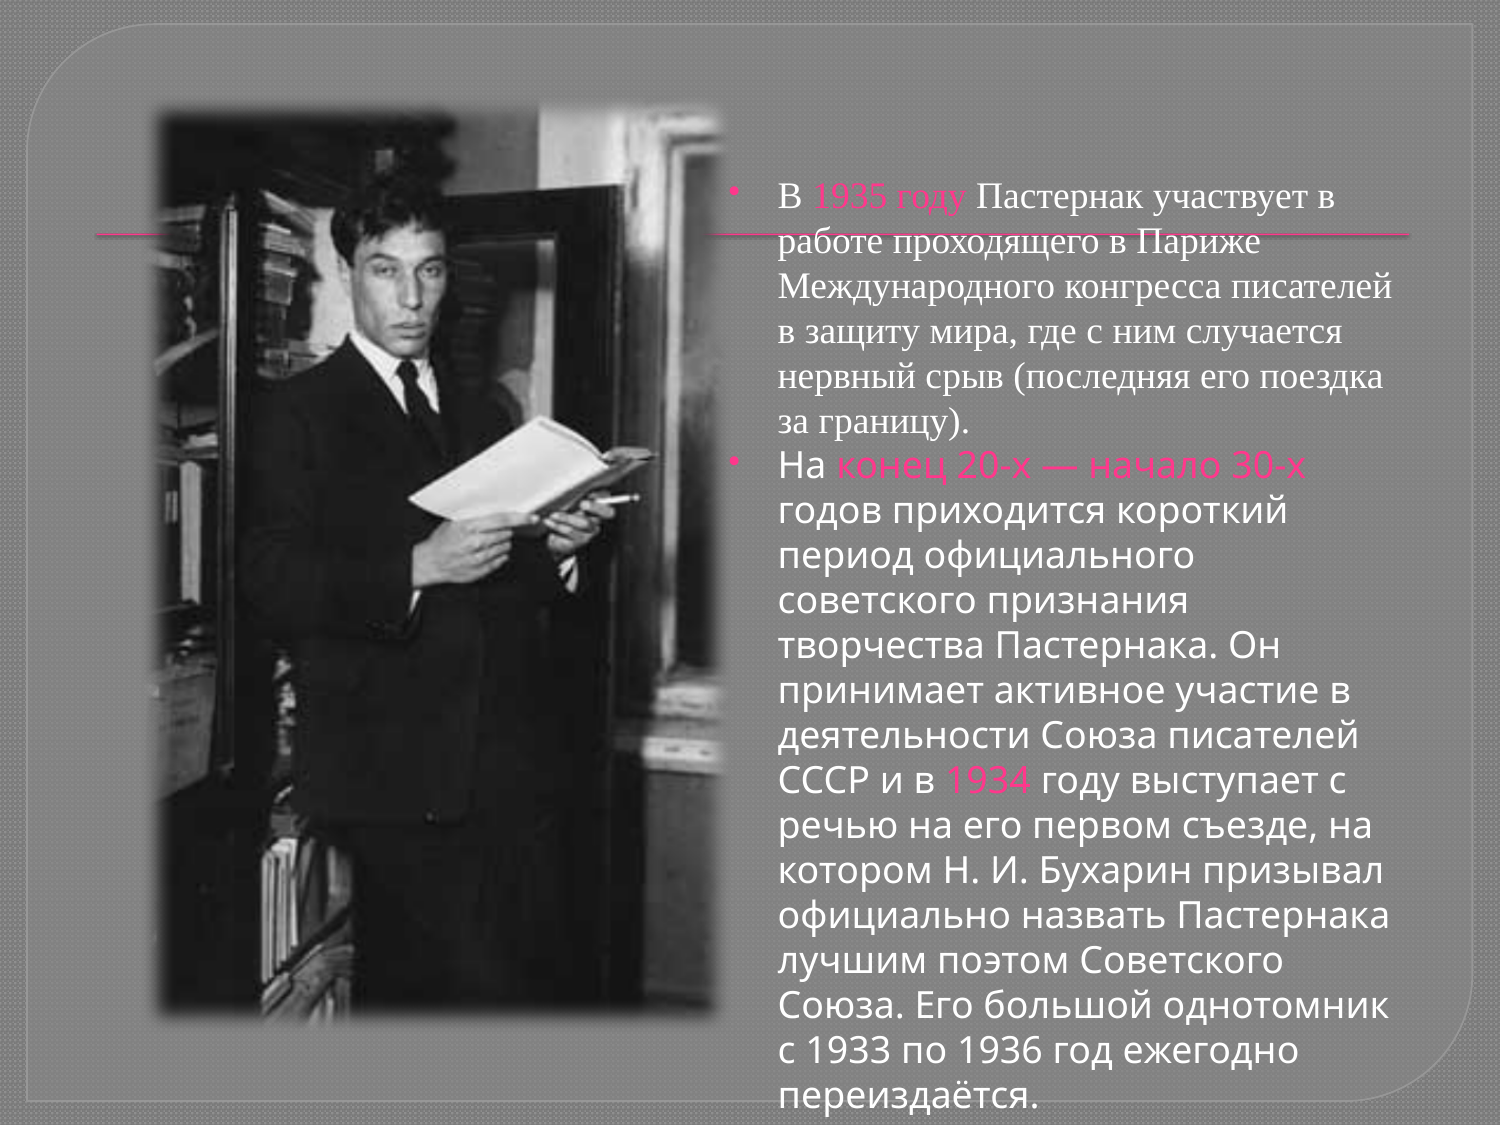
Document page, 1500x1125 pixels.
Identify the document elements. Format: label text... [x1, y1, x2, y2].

list В 1935 году Пастернак участвует в работе проходящего в Париже Международного конгресса писателей в защиту мира, где с ним случается нервный срыв (последняя его поездка за границу). На конец 20-х — начало 30-х годов приходится короткий период официального советского признания творчества Пастернака. Он принимает активное участие в деятельности Союза писателей СССР и в 1934 году выступает с речью на его первом съезде, на котором Н. И. Бухарин призывал официально назвать Пастернака лучшим поэтом Советского Союза. Его большой однотомник с 1933 по 1936 год ежегодно переиздаётся. [738, 163, 1414, 907]
picture [140, 94, 733, 1035]
